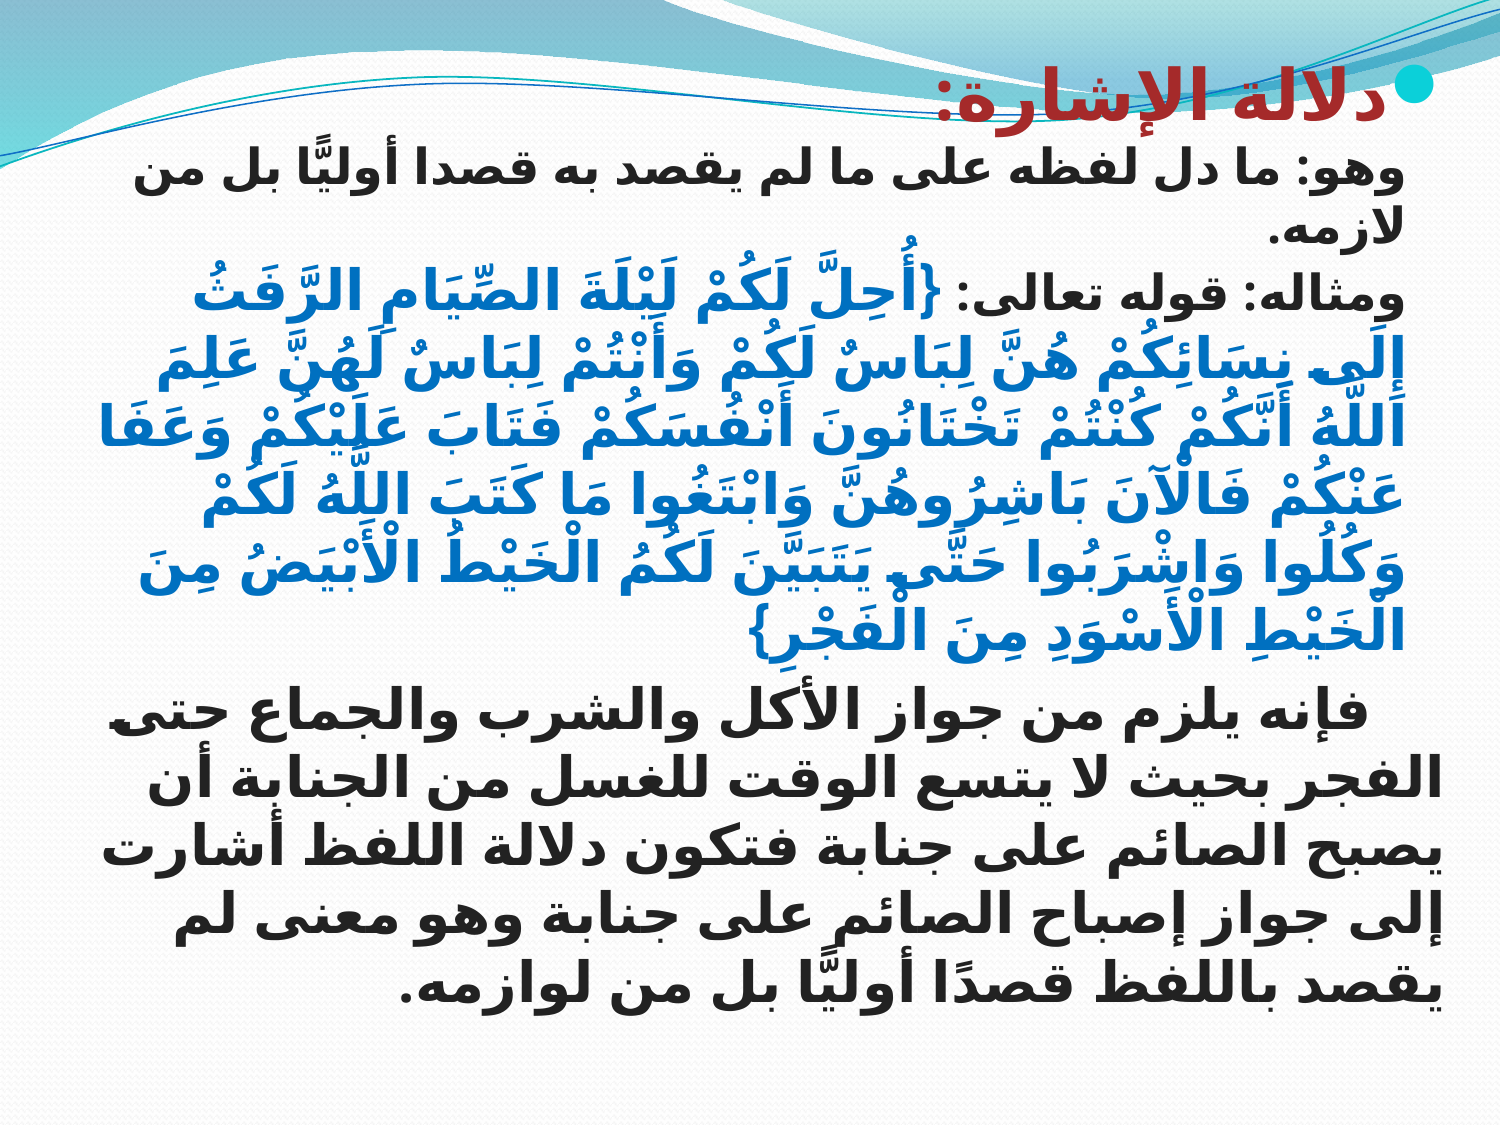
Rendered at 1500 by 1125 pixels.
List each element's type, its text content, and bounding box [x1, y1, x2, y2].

list دلالة الإشارة: وهو: ما دل لفظه على ما لم يقصد به قصدا أوليًّا بل من لازمه. ومثاله: قوله تعالى: {أُحِلَّ لَكُمْ لَيْلَةَ الصِّيَامِ الرَّفَثُ إِلَى نِسَائِكُمْ هُنَّ لِبَاسٌ لَكُمْ وَأَنْتُمْ لِبَاسٌ لَهُنَّ عَلِمَ اللَّهُ أَنَّكُمْ كُنْتُمْ تَخْتَانُونَ أَنْفُسَكُمْ فَتَابَ عَلَيْكُمْ وَعَفَا عَنْكُمْ فَالْآنَ بَاشِرُوهُنَّ وَابْتَغُوا مَا كَتَبَ اللَّهُ لَكُمْ وَكُلُوا وَاشْرَبُوا حَتَّى يَتَبَيَّنَ لَكُمُ الْخَيْطُ الْأَبْيَضُ مِنَ الْخَيْطِ الْأَسْوَدِ مِنَ الْفَجْرِ} فإنه يلزم من جواز الأكل والشرب والجماع حتى الفجر بحيث لا يتسع الوقت للغسل من الجنابة أن يصبح الصائم على جنابة فتكون دلالة اللفظ أشارت إلى جواز إصباح الصائم على جنابة وهو معنى لم يقصد باللفظ قصدًا أوليًّا بل من لوازمه. [76, 42, 1461, 1071]
